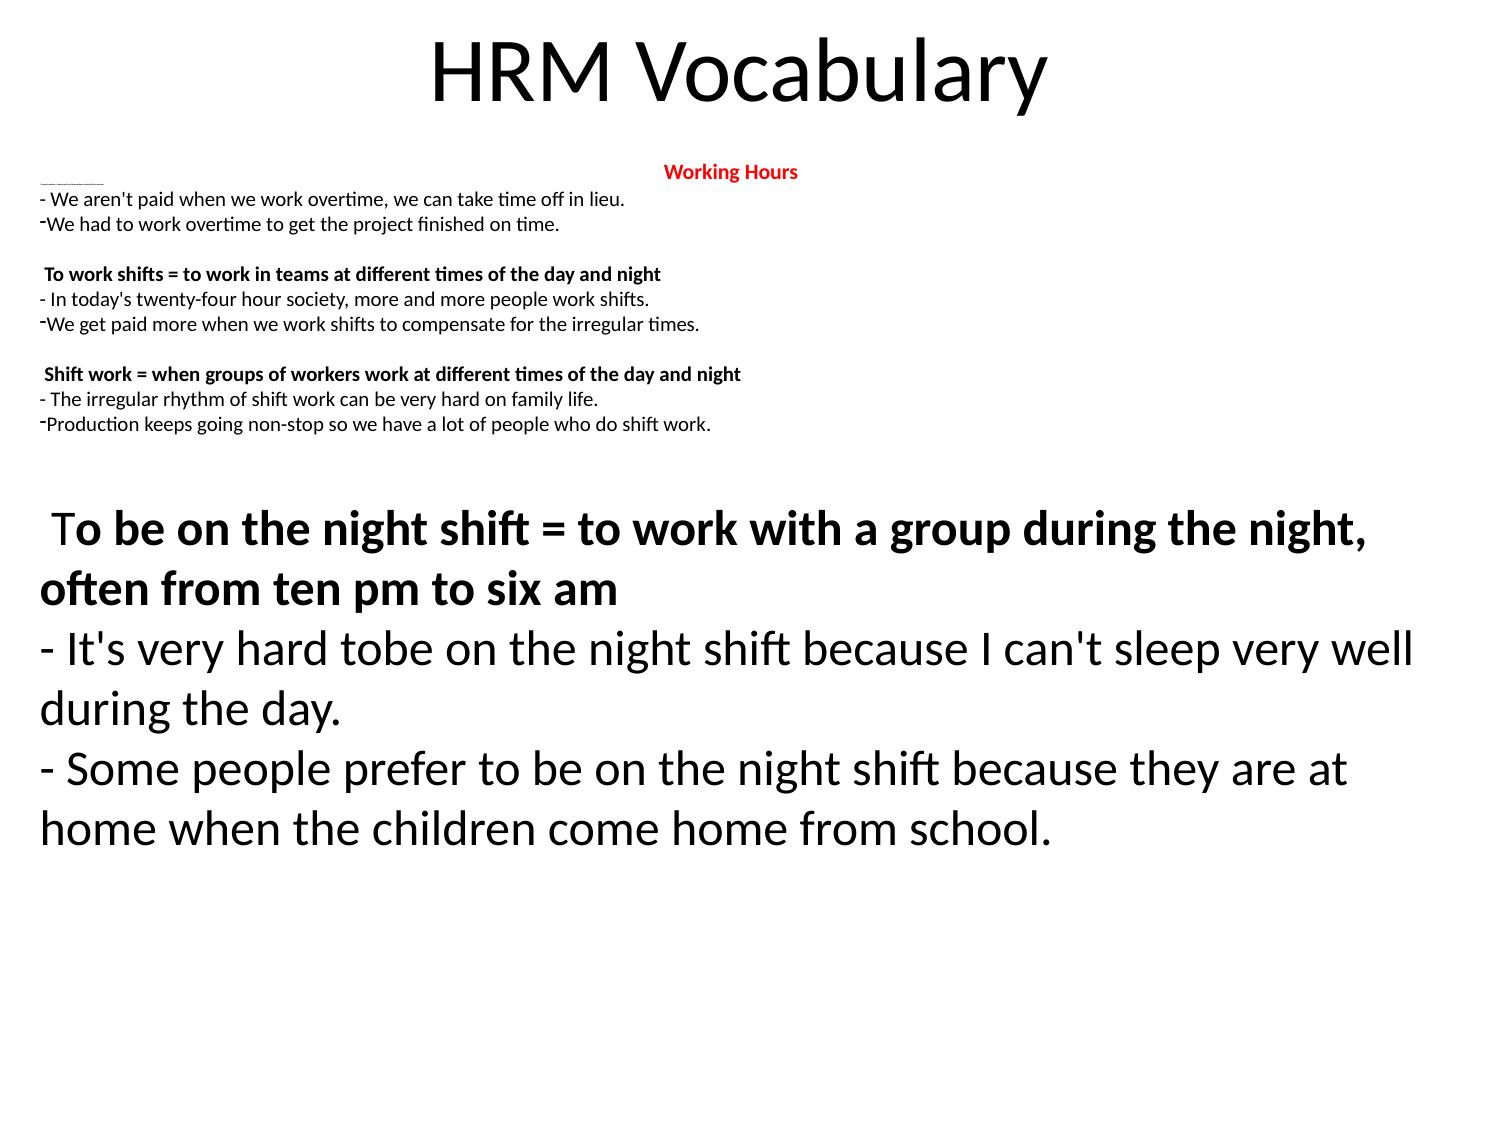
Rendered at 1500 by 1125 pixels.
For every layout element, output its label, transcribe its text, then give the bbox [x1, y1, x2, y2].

title HRM Vocabulary [75, 0, 1425, 130]
text_box Working Hours To work overtime = to do more than the usual hours required by the contract - We aren't paid when we work overtime, we can take time off in lieu. We had to work overtime to get the project finished on time. To work shifts = to work in teams at different times of the day and night - In today's twenty-four hour society, more and more people work shifts. We get paid more when we work shifts to compensate for the irregular times. Shift work = when groups of workers work at different times of the day and night - The irregular rhythm of shift work can be very hard on family life. Production keeps going non-stop so we have a lot of people who do shift work. To be on the night shift = to work with a group during the night, often from ten pm to six am - It's very hard tobe on the night shift because I can't sleep very well during the day. - Some people prefer to be on the night shift because they are at home when the children come home from school. [24, 149, 1438, 1125]
